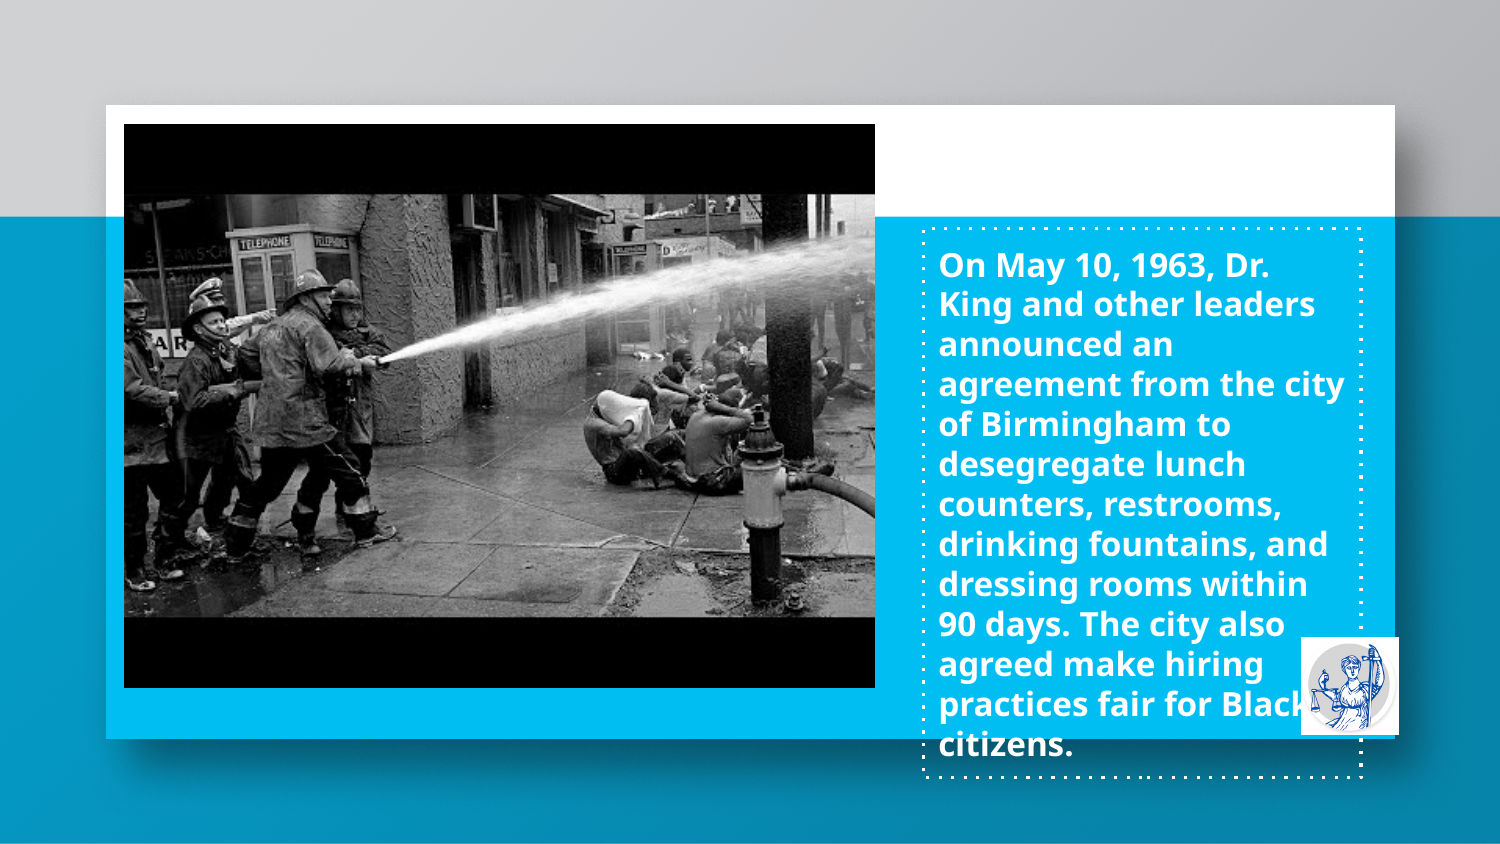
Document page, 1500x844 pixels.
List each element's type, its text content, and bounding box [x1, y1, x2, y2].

picture [0, 0, 1500, 687]
text_box On May 10, 1963, Dr. King and other leaders announced an agreement from the city of Birmingham to desegregate lunch counters, restrooms, drinking fountains, and dressing rooms within 90 days. The city also agreed make hiring practices fair for Black citizens. [923, 228, 1362, 778]
picture [1301, 638, 1398, 734]
